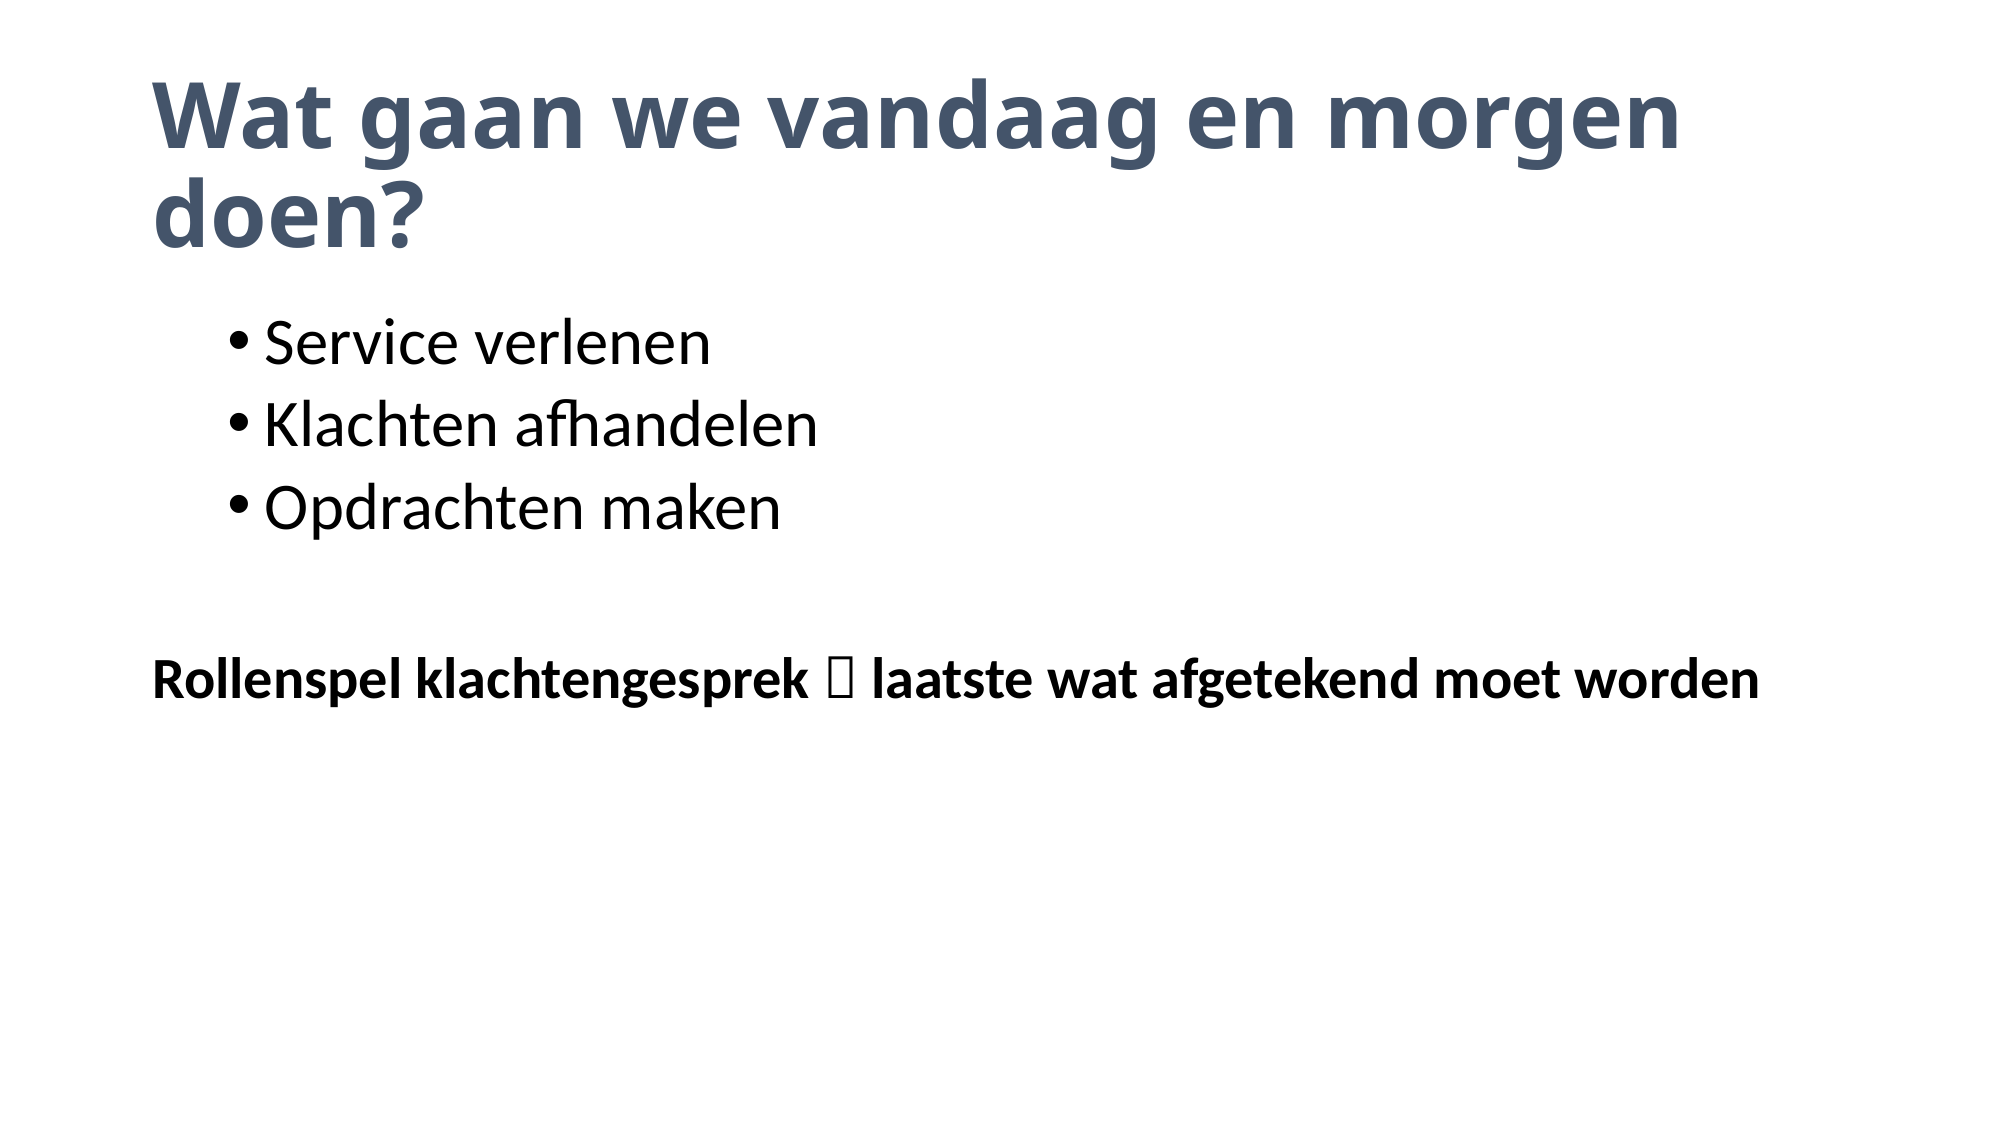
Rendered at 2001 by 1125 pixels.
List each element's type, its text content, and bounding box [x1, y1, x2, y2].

list Service verlenen Klachten afhandelen Opdrachten maken Rollenspel klachtengesprek  laatste wat afgetekend moet worden [137, 299, 1863, 1014]
title Wat gaan we vandaag en morgen doen? [137, 59, 1863, 278]
